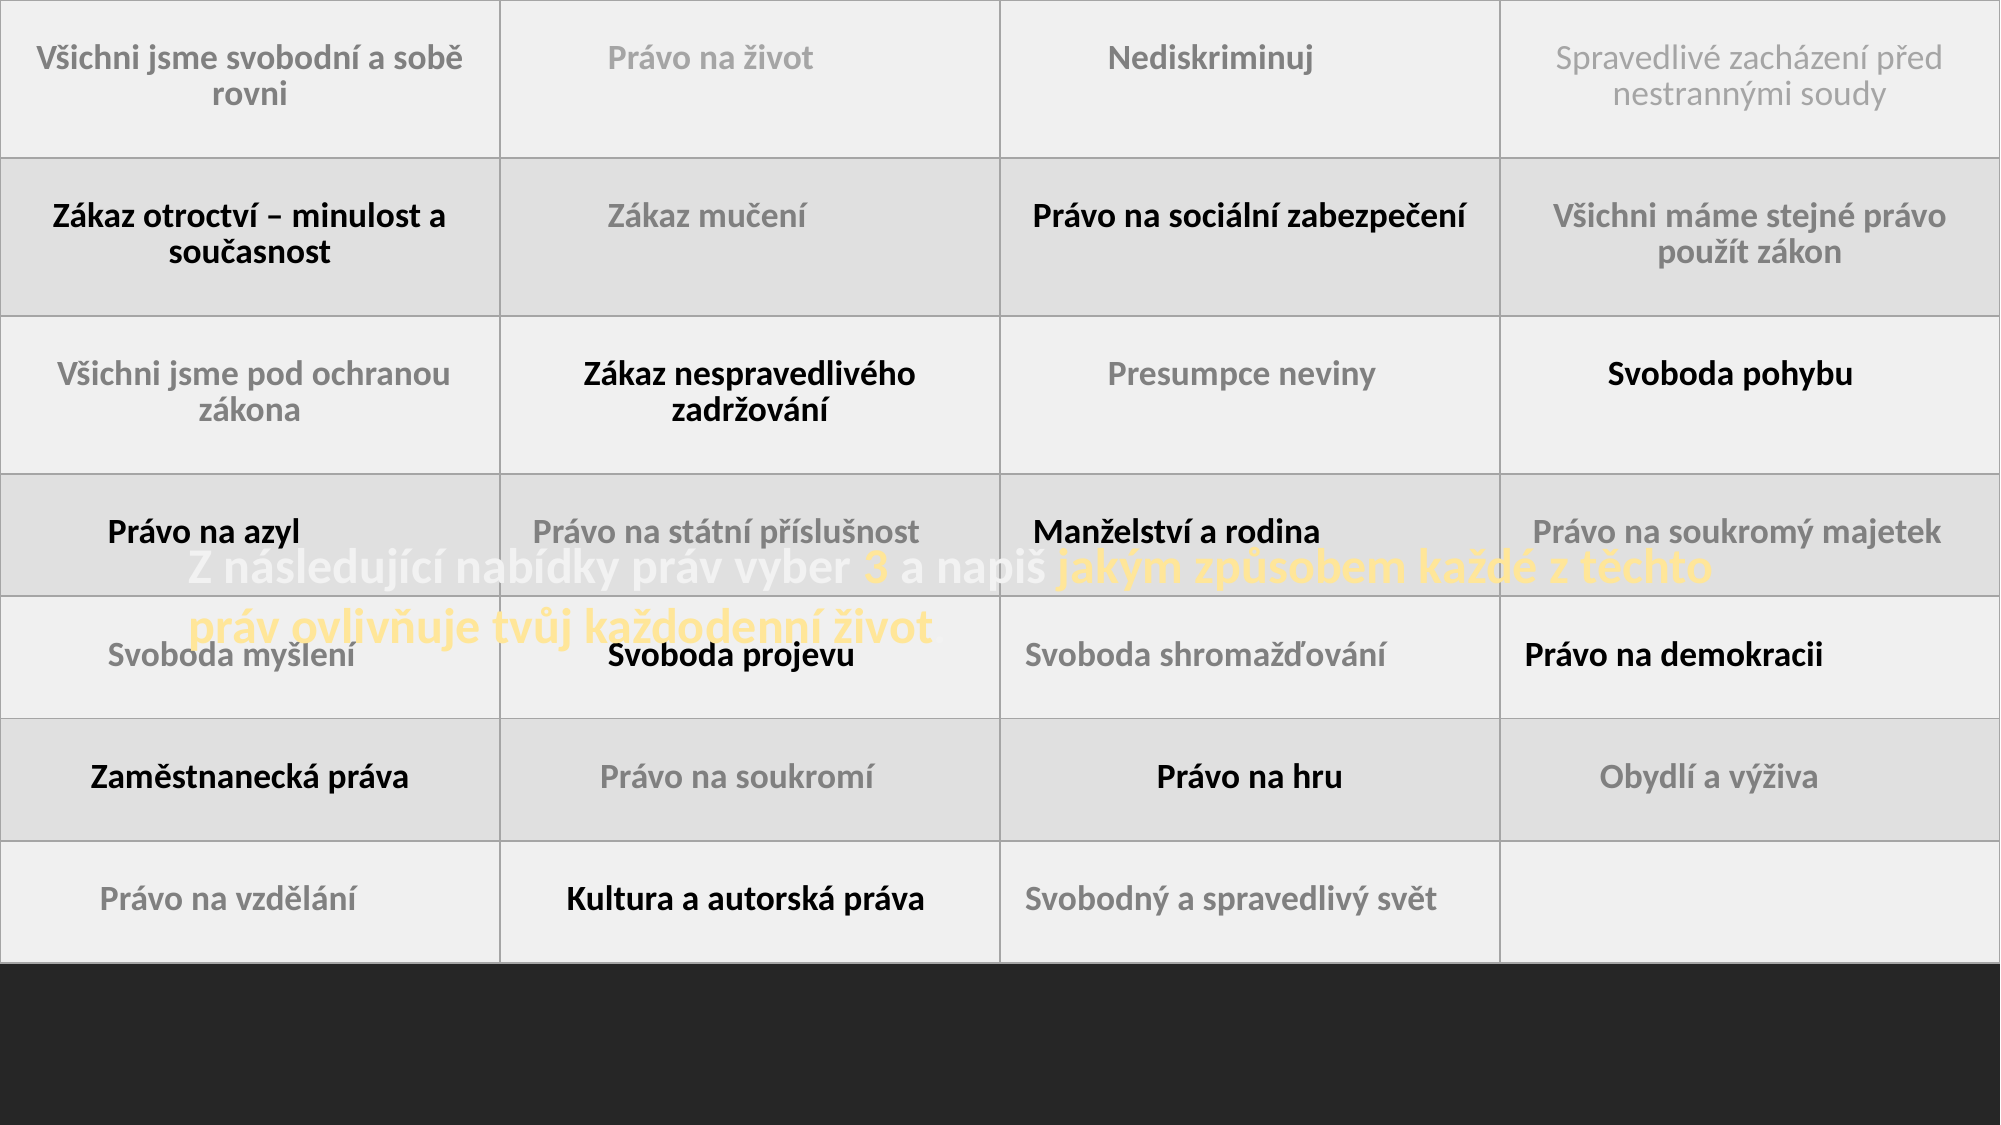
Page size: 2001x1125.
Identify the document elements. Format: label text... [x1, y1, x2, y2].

table_cell Presumpce neviny [1001, 317, 1499, 473]
table_cell Právo na sociální zabezpečení [1001, 159, 1499, 315]
table_cell [1501, 842, 1999, 962]
table_cell Právo na demokracii [1501, 597, 1999, 718]
table_cell Právo na soukromý majetek [1501, 475, 1999, 595]
table_cell Svoboda shromažďování [1001, 661, 1499, 718]
table_cell Svobodný a spravedlivý svět [1001, 842, 1499, 962]
text_box Z následující nabídky práv vyber 3 a napiš jakým způsobem každé z těchto práv ovlivňuje tvůj každodenní život. [173, 525, 1826, 661]
table_header Spravedlivé zacházení před nestrannými soudy [1501, 1, 1999, 157]
table_cell Všichni máme stejné právo použít zákon [1501, 159, 1999, 315]
table_cell Právo na soukromí [501, 719, 999, 840]
table_cell Zákaz otroctví – minulost a současnost [1, 159, 499, 315]
table_header Nediskriminuj [1001, 1, 1499, 157]
table_cell Právo na vzdělání [1, 842, 499, 962]
table_cell Právo na hru [1001, 719, 1499, 840]
table_cell Manželství a rodina [1001, 475, 1499, 525]
table_cell Zákaz nespravedlivého zadržování [501, 317, 999, 473]
table_cell Právo na azyl [1, 475, 499, 595]
table_header Všichni jsme svobodní a sobě rovni [1, 1, 499, 157]
table_cell Právo na státní příslušnost [501, 475, 999, 525]
table_cell Svoboda projevu [501, 661, 999, 718]
table_cell Kultura a autorská práva [501, 842, 999, 962]
table_cell Obydlí a výživa [1501, 719, 1999, 840]
table_cell Svoboda myšlení [1, 597, 499, 718]
table_cell Zákaz mučení [501, 159, 999, 315]
table_cell Všichni jsme pod ochranou zákona [1, 317, 499, 473]
table_header Právo na život [501, 1, 999, 157]
table_cell Zaměstnanecká práva [1, 719, 499, 840]
table_cell Svoboda pohybu [1501, 317, 1999, 473]
